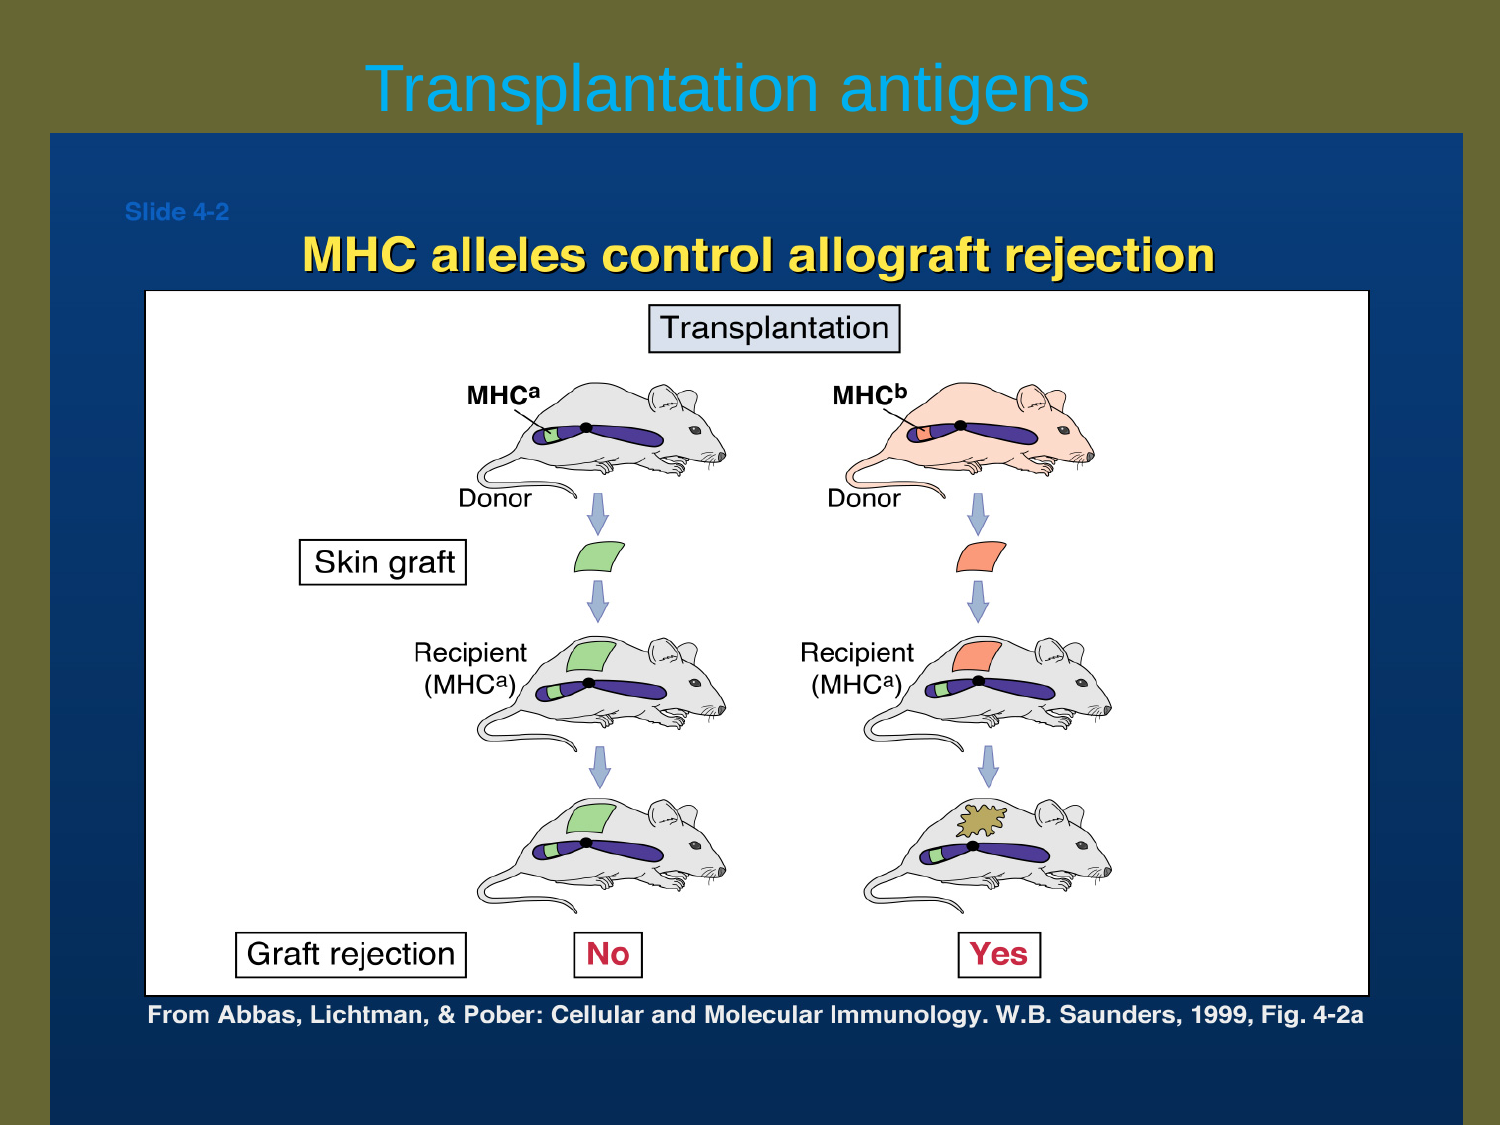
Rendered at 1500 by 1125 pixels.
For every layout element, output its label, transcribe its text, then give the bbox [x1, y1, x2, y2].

picture [49, 133, 1463, 1125]
text_box Transplantation antigens [350, 37, 1275, 131]
